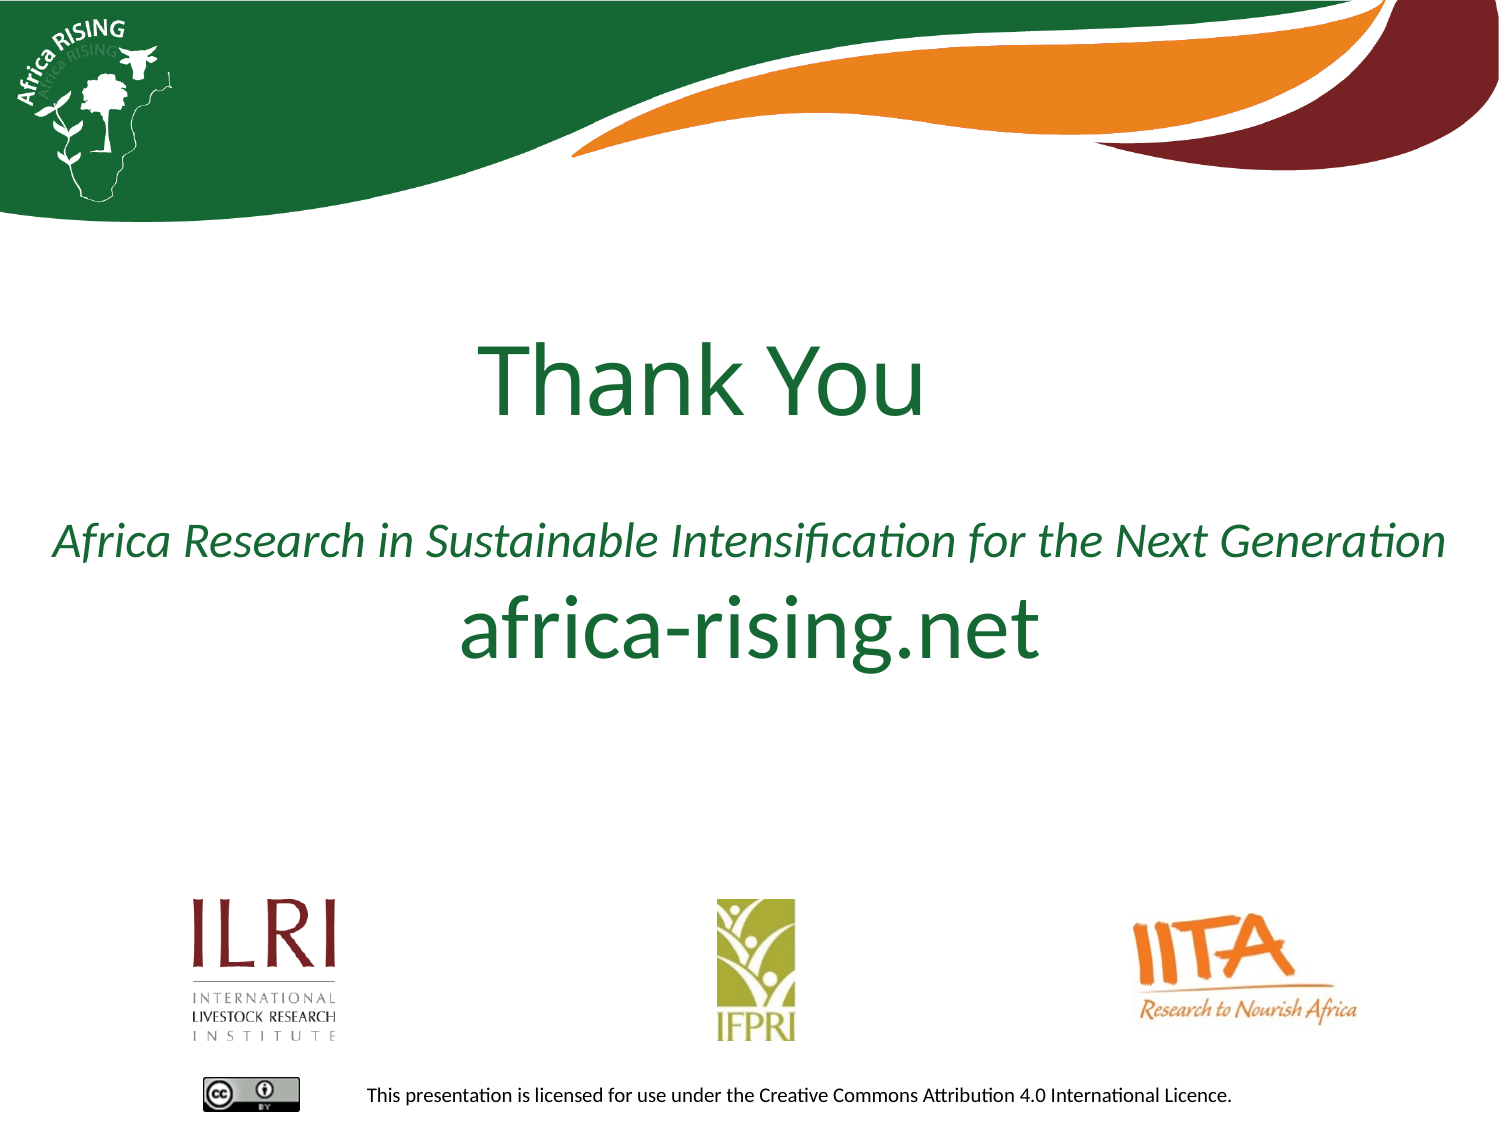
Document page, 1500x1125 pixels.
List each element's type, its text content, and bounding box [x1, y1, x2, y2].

picture [0, 0, 1499, 222]
picture [193, 899, 335, 1041]
picture [717, 899, 796, 1041]
picture [1133, 913, 1357, 1026]
picture [203, 1077, 300, 1112]
text_box Thank You [78, 312, 1329, 500]
